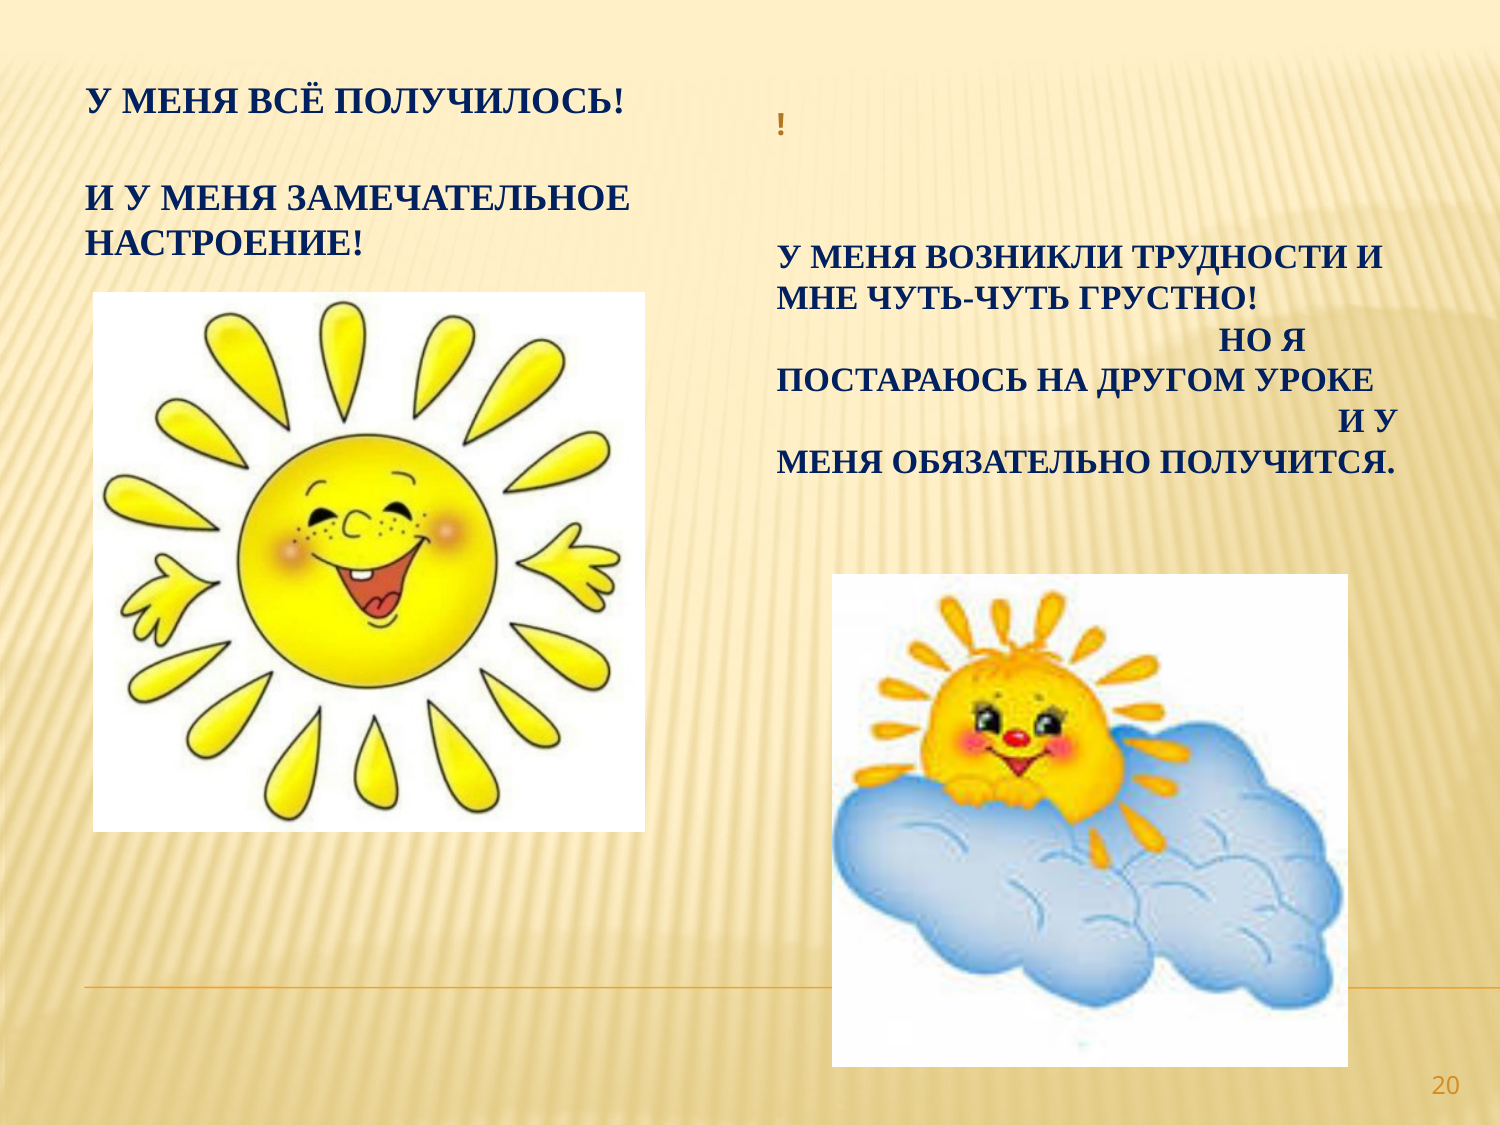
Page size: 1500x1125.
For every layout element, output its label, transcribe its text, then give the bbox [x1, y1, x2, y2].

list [93, 292, 645, 833]
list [831, 573, 1348, 1067]
slide_number 20 [1350, 1062, 1475, 1103]
list ! У меня возникли трудности И мне чуть-чуть грустно! Но я постараюсь на другом уроке И у меня обязательно получится. [761, 82, 1467, 504]
list У меня всё получилось! И у меня замечательное настроение! [70, 117, 739, 223]
